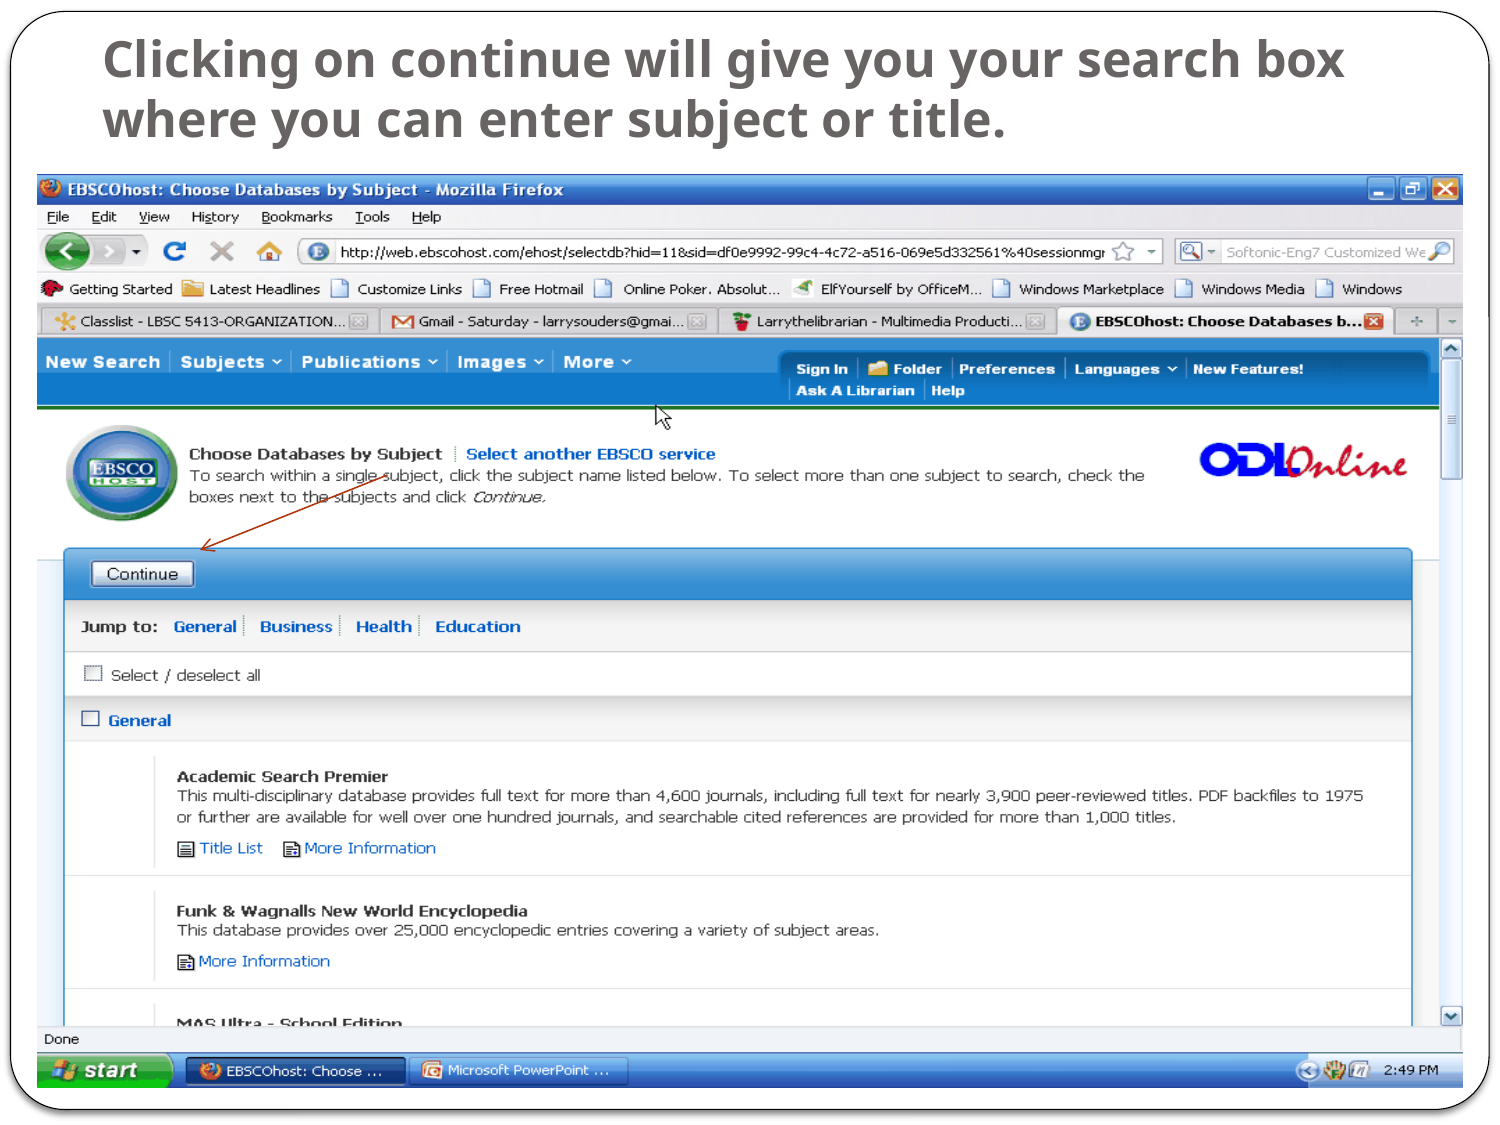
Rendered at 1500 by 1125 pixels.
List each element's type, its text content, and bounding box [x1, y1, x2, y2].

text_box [199, 474, 388, 551]
title Clicking on continue will give you your search box where you can enter subject or title. [87, 24, 1425, 163]
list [37, 174, 1463, 1088]
